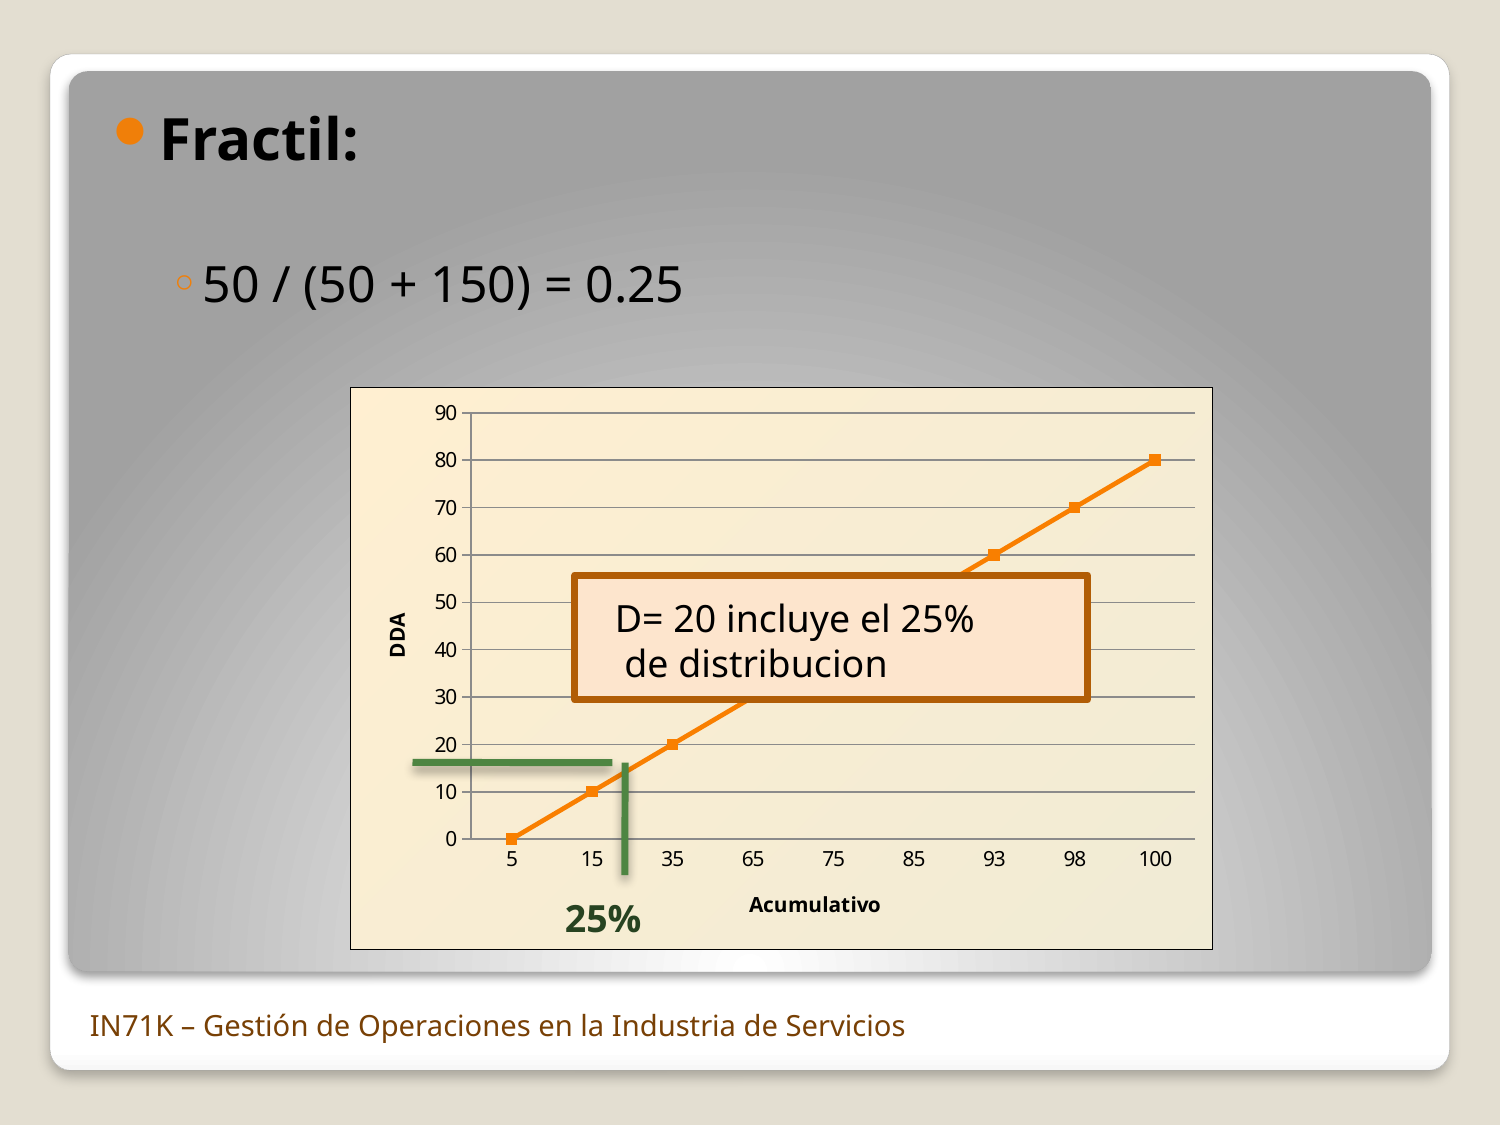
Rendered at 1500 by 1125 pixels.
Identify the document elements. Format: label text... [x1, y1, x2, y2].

chart [349, 387, 1213, 951]
list Fractil: 50 / (50 + 150) = 0.25 [82, 86, 1425, 774]
text_box IN71K – Gestión de Operaciones en la Industria de Servicios [74, 999, 1263, 1050]
